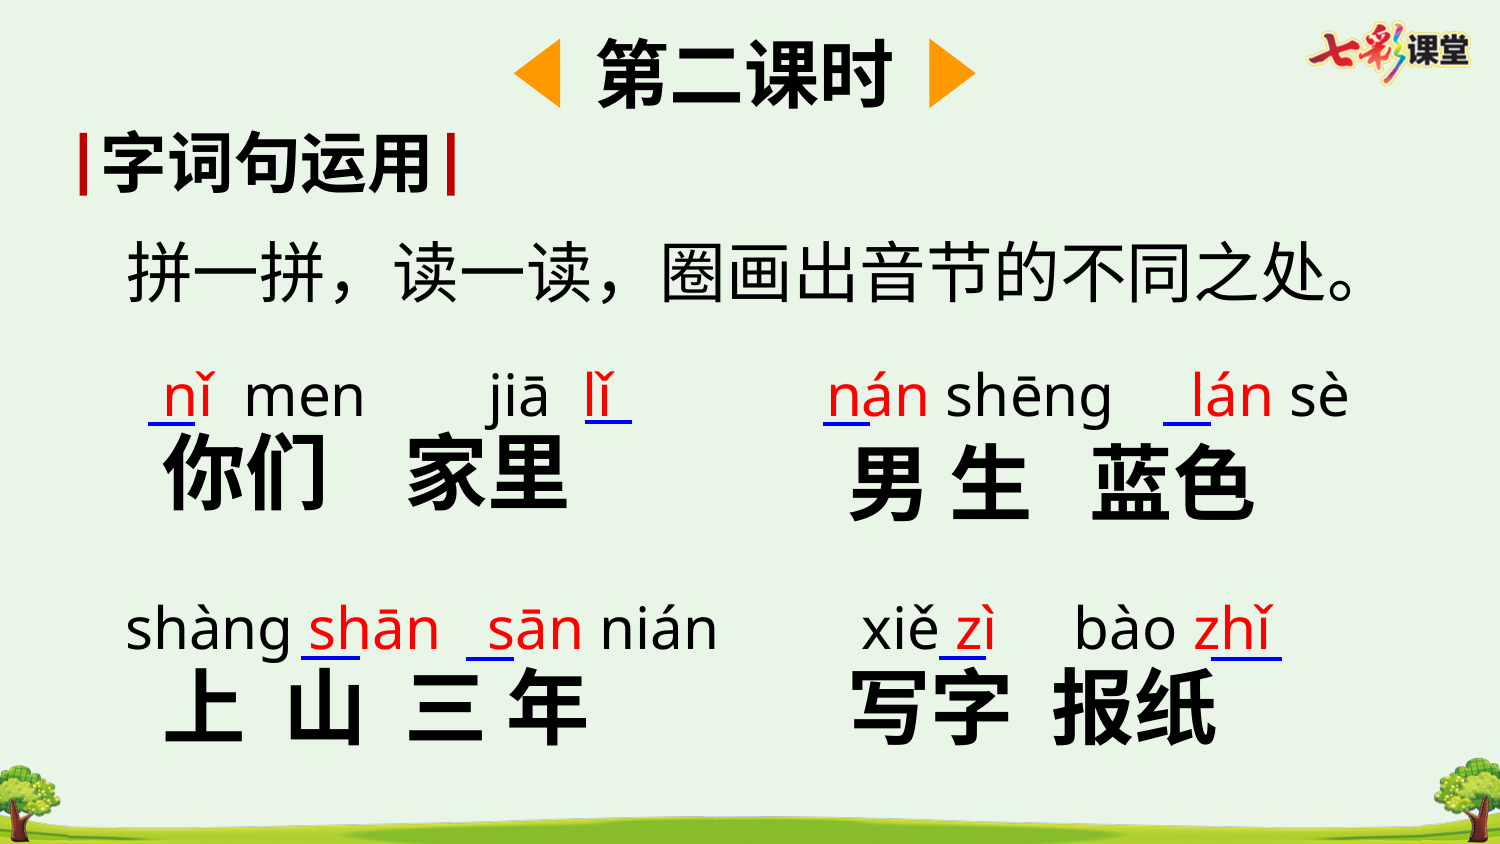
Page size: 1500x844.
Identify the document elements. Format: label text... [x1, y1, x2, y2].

text_box 写字 报纸 [832, 648, 1413, 763]
picture [0, 750, 1500, 844]
text_box xiě zì bào zhǐ [846, 584, 1341, 669]
text_box shàng shān sān nián [110, 584, 745, 669]
picture [1305, 20, 1473, 87]
text_box 男 生 蓝色 [832, 436, 1388, 539]
text_box 拼一拼，读一读，圈画出音节的不同之处。 [117, 226, 1388, 315]
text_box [79, 113, 479, 210]
text_box nán shēng lán sè [811, 351, 1413, 436]
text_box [513, 20, 976, 127]
text_box 上 山 三 年 [147, 648, 809, 763]
text_box 你们 家里 [147, 413, 728, 528]
text_box nǐ men jiā lǐ [147, 351, 680, 436]
